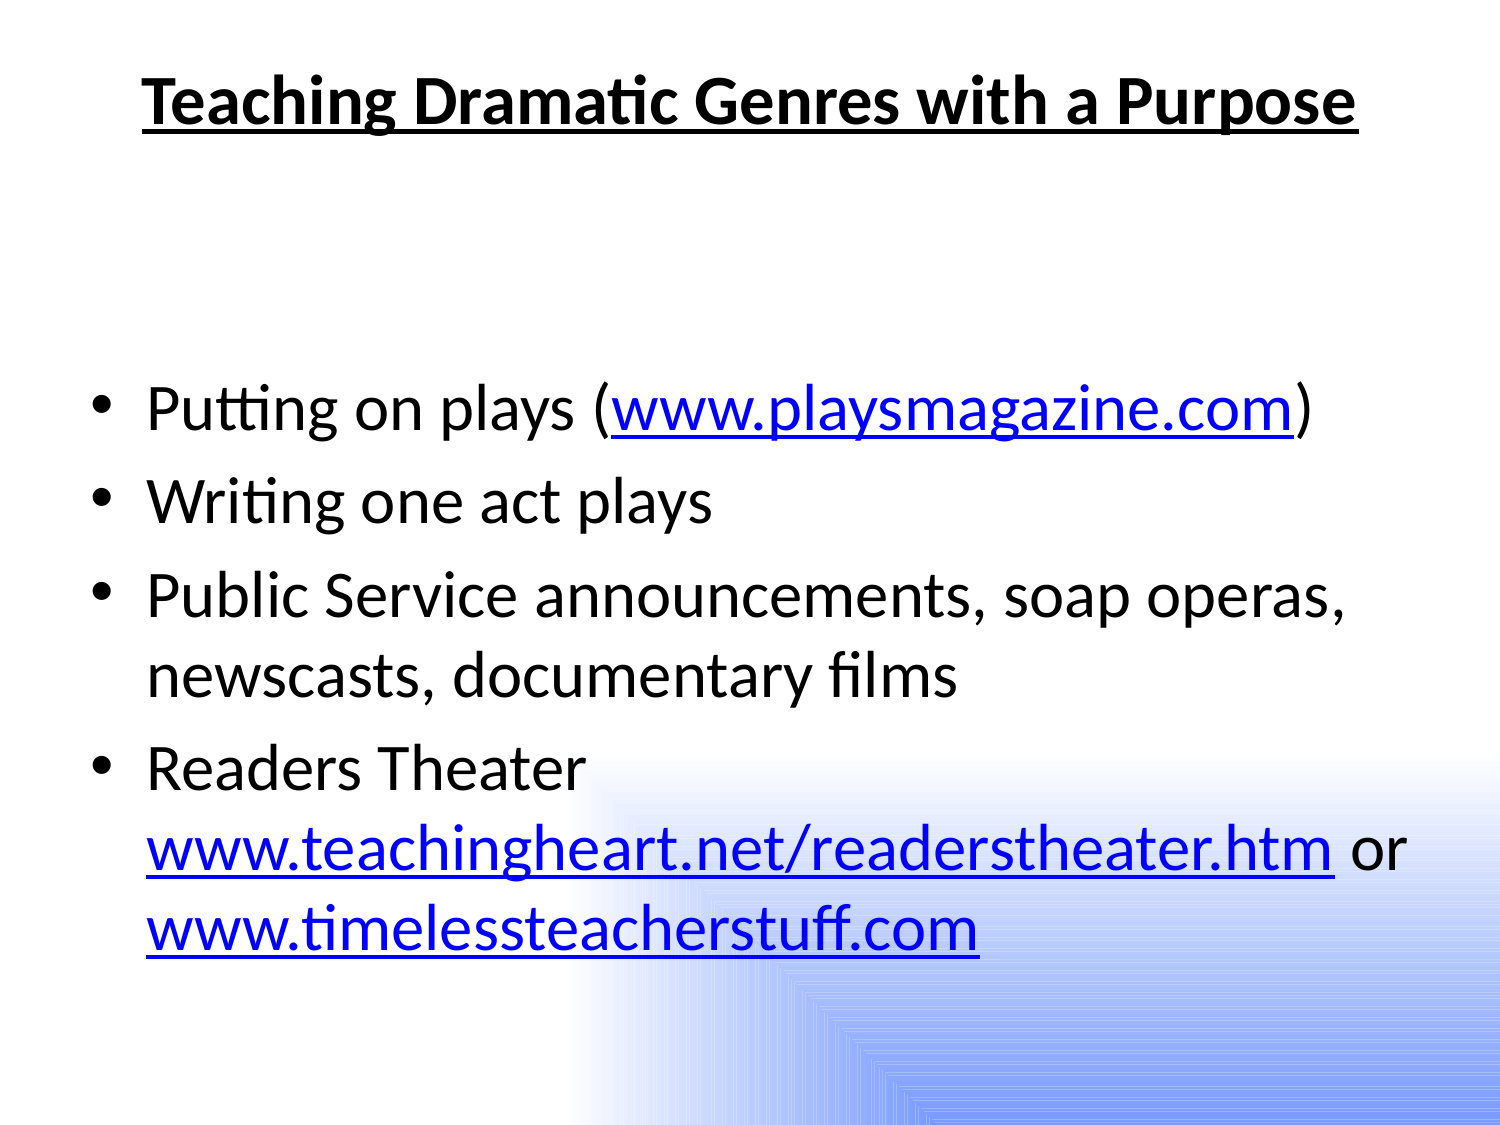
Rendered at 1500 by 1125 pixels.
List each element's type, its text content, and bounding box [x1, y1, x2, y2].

list Putting on plays (www.playsmagazine.com) Writing one act plays Public Service announcements, soap operas, newscasts, documentary films Readers Theater www.teachingheart.net/readerstheater.htm or www.timelessteacherstuff.com [75, 262, 1425, 1005]
title Teaching Dramatic Genres with a Purpose [75, 45, 1425, 233]
